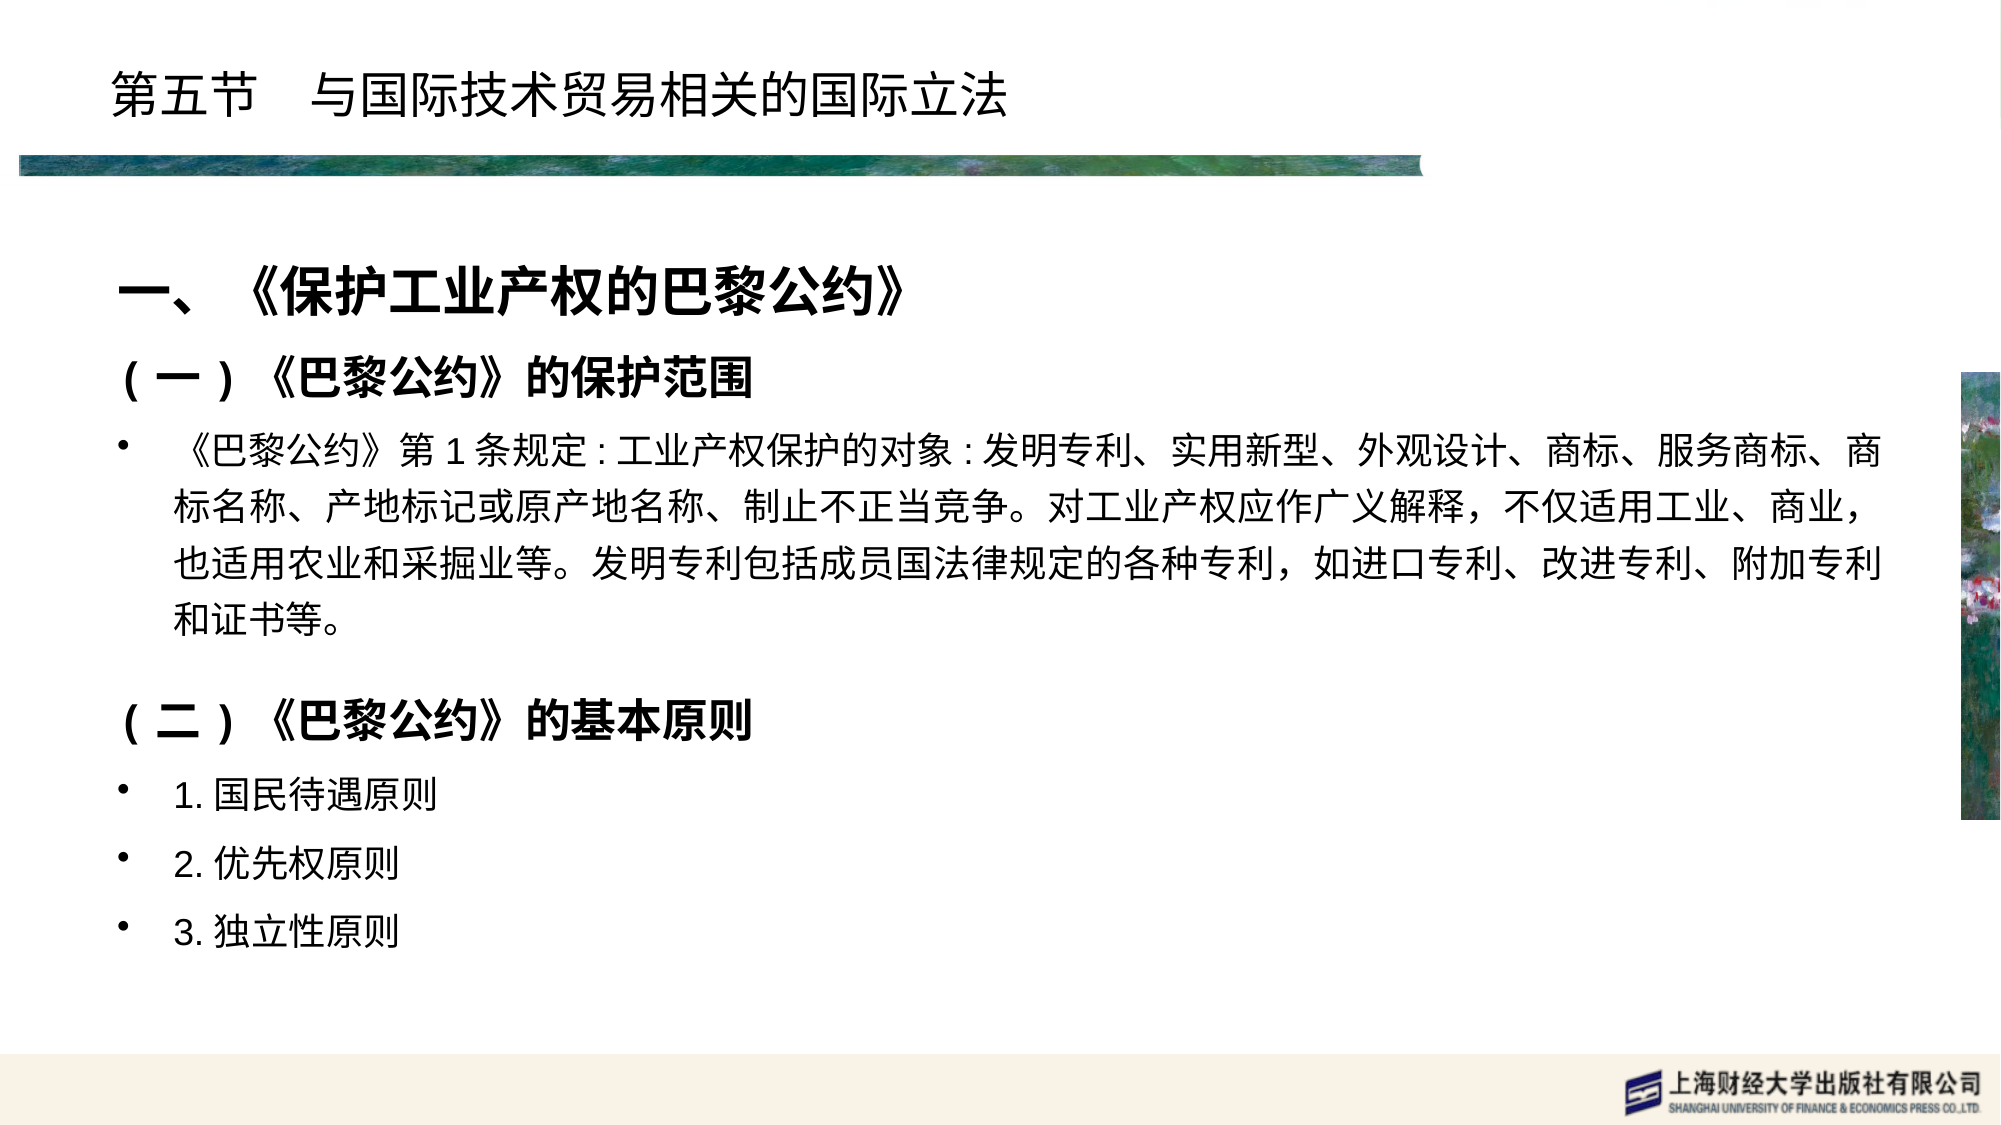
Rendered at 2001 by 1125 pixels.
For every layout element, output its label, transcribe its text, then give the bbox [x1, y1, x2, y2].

picture [0, 0, 2001, 1125]
title 第五节 与国际技术贸易相关的国际立法 [94, 42, 1451, 146]
list 一、《保护工业产权的巴黎公约》 (一)《巴黎公约》的保护范围 《巴黎公约》第1条规定:工业产权保护的对象:发明专利、实用新型、外观设计、商标、服务商标、商标名称、产地标记或原产地名称、制止不正当竞争。对工业产权应作广义解释，不仅适用工业、商业，也适用农业和采掘业等。发明专利包括成员国法律规定的各种专利，如进口专利、改进专利、附加专利和证书等。 (二)《巴黎公约》的基本原则 1.国民待遇原则 2.优先权原则 3.独立性原则 [102, 233, 1898, 1032]
